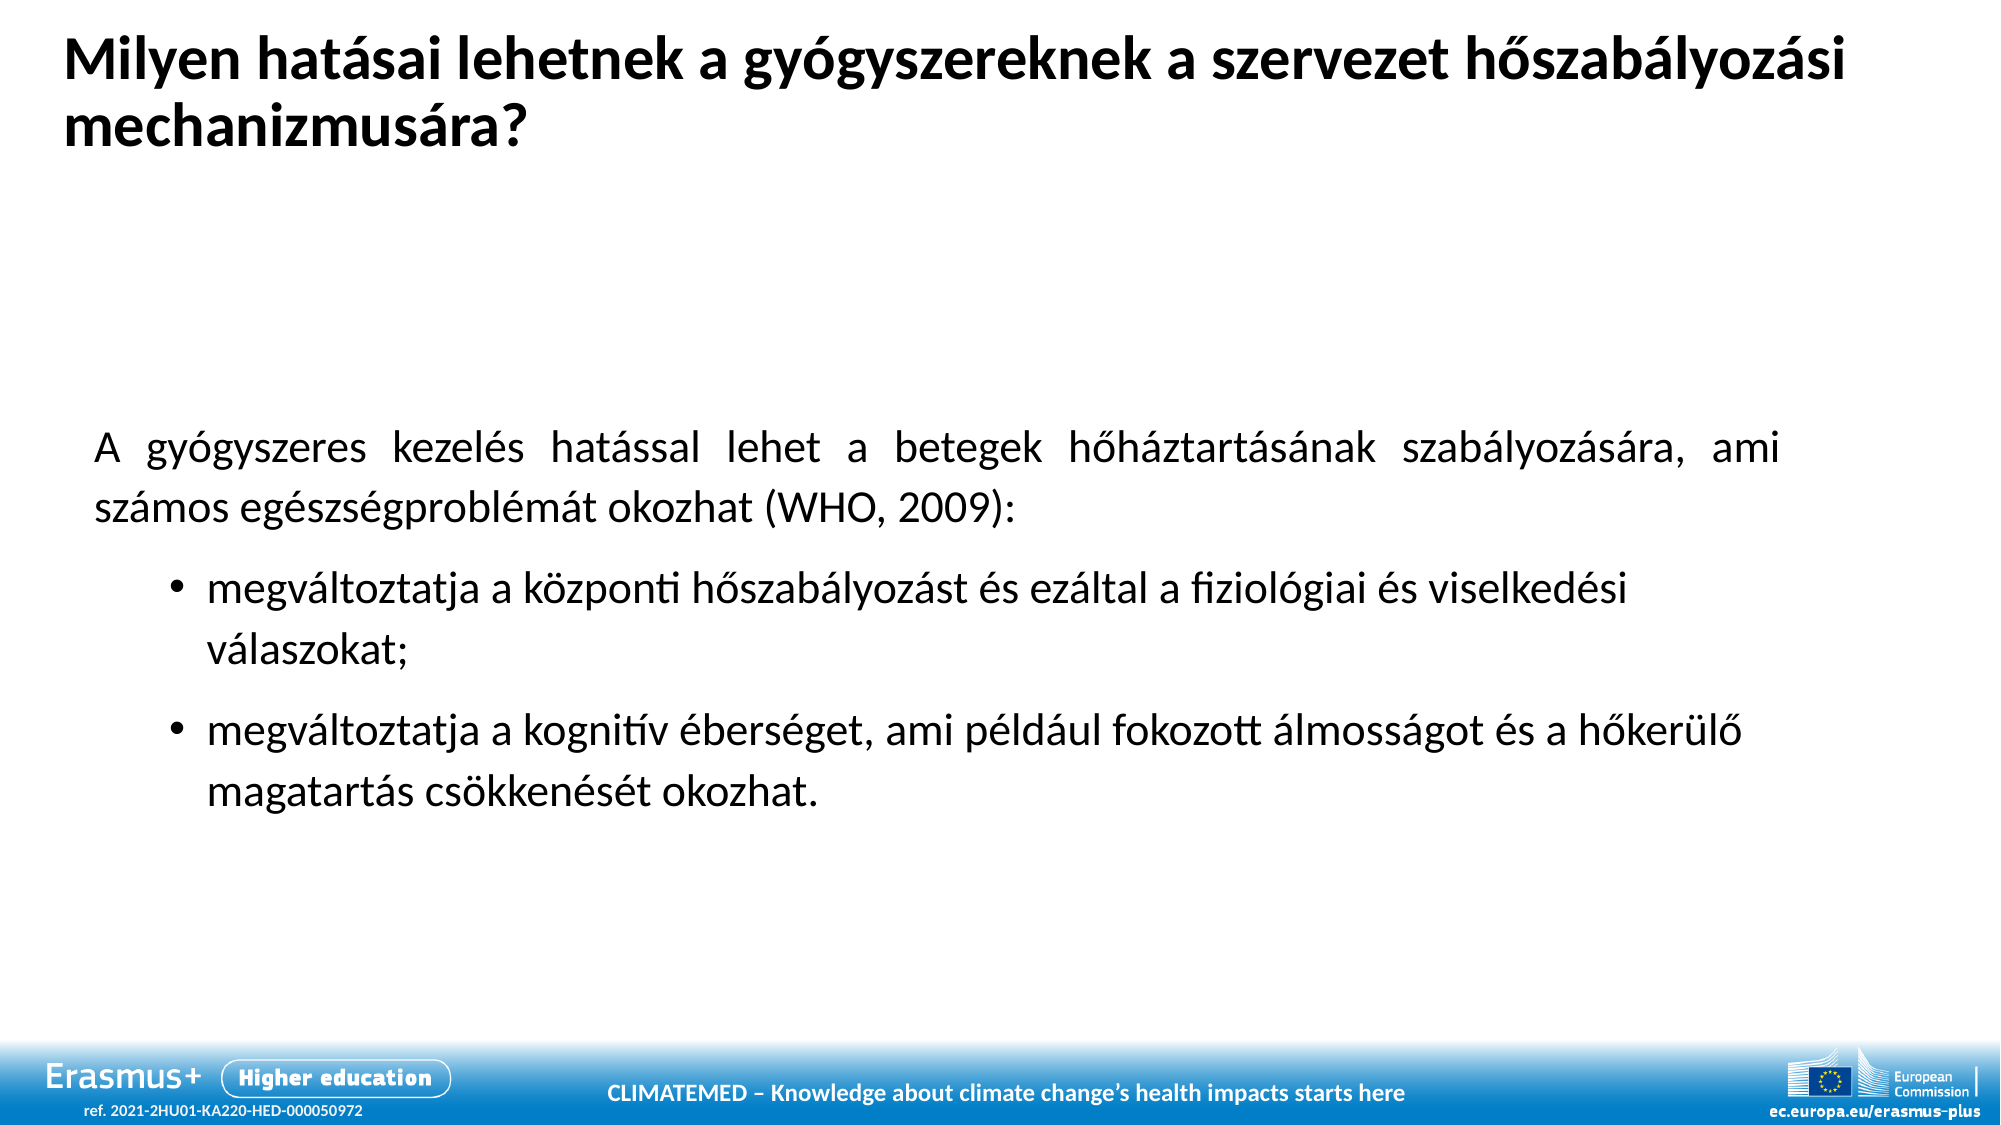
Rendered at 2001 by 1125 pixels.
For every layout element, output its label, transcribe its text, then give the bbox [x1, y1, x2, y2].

picture [0, 899, 2000, 1125]
list A gyógyszeres kezelés hatással lehet a betegek hőháztartásának szabályozására, ami számos egészségproblémát okozhat (WHO, 2009): megváltoztatja a központi hőszabályozást és ezáltal a fiziológiai és viselkedési válaszokat; megváltoztatja a kognitív éberséget, ami például fokozott álmosságot és a hőkerülő magatartás csökkenését okozhat. [79, 403, 1798, 1018]
title Milyen hatásai lehetnek a gyógyszereknek a szervezet hőszabályozási mechanizmusára? [48, 18, 2000, 167]
